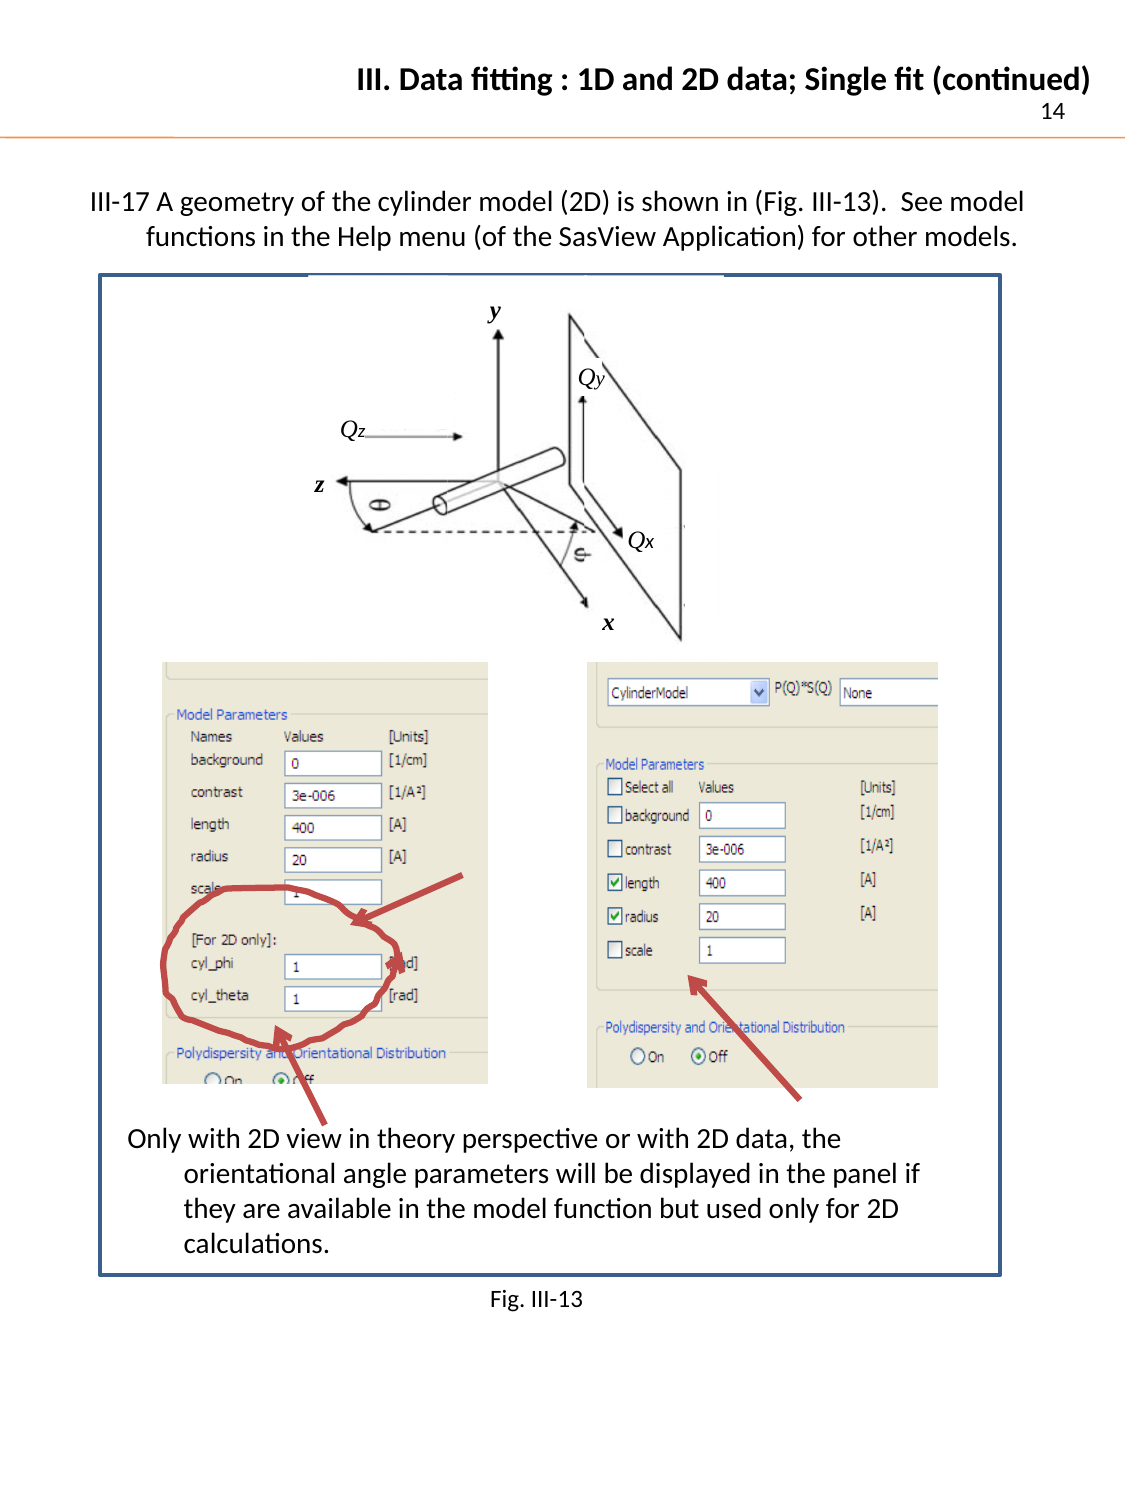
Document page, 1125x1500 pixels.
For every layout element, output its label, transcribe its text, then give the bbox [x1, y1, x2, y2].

text_box Fig. III-13 [475, 1277, 599, 1320]
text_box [249, 1049, 351, 1101]
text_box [680, 980, 807, 1094]
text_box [299, 274, 724, 676]
text_box III. Data fitting : 1D and 2D data; Single fit (continued) [341, 49, 1108, 105]
picture [162, 662, 488, 1085]
picture [587, 662, 938, 1088]
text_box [349, 874, 463, 926]
text_box Only with 2D view in theory perspective or with 2D data, the orientational angle parameters will be displayed in the panel if they are available in the model function but used only for 2D calculations. [112, 1112, 988, 1267]
text_box III-17 A geometry of the cylinder model (2D) is shown in (Fig. III-13). See model functions in the Help menu (of the SasView Application) for other models. [74, 174, 1063, 260]
text_box 14 [1025, 87, 1081, 133]
text_box [98, 273, 1002, 1277]
